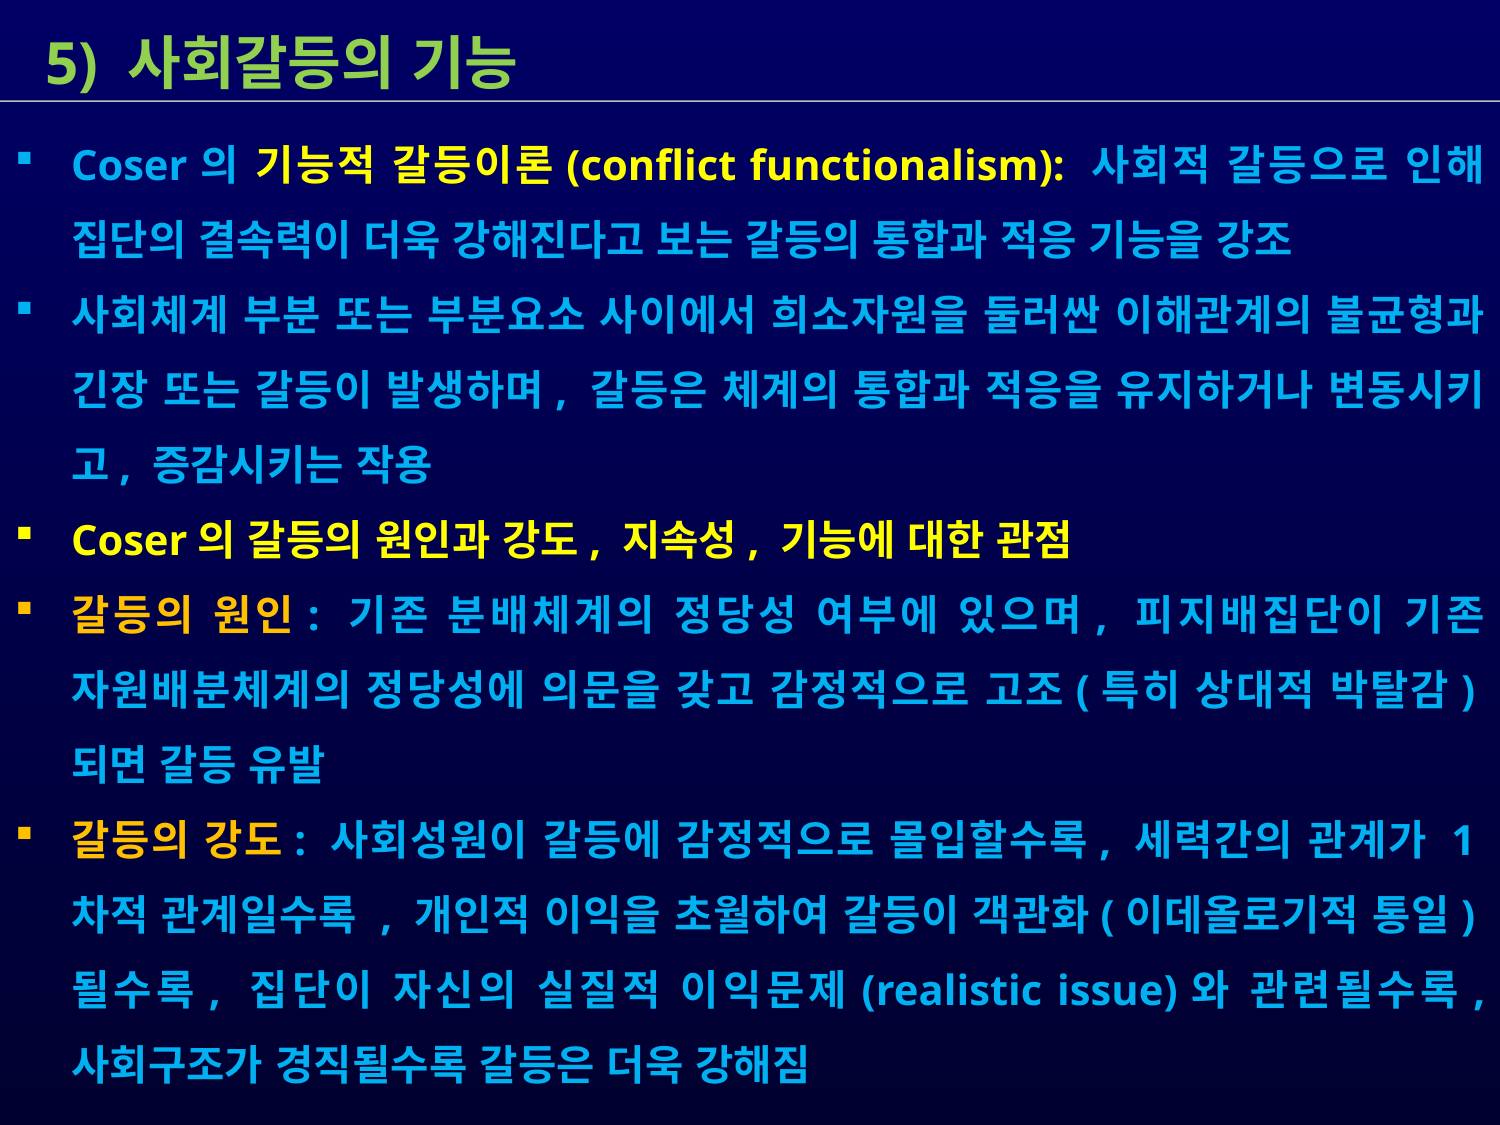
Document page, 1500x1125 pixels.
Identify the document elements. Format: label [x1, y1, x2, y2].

text_box [0, 18, 1500, 1095]
